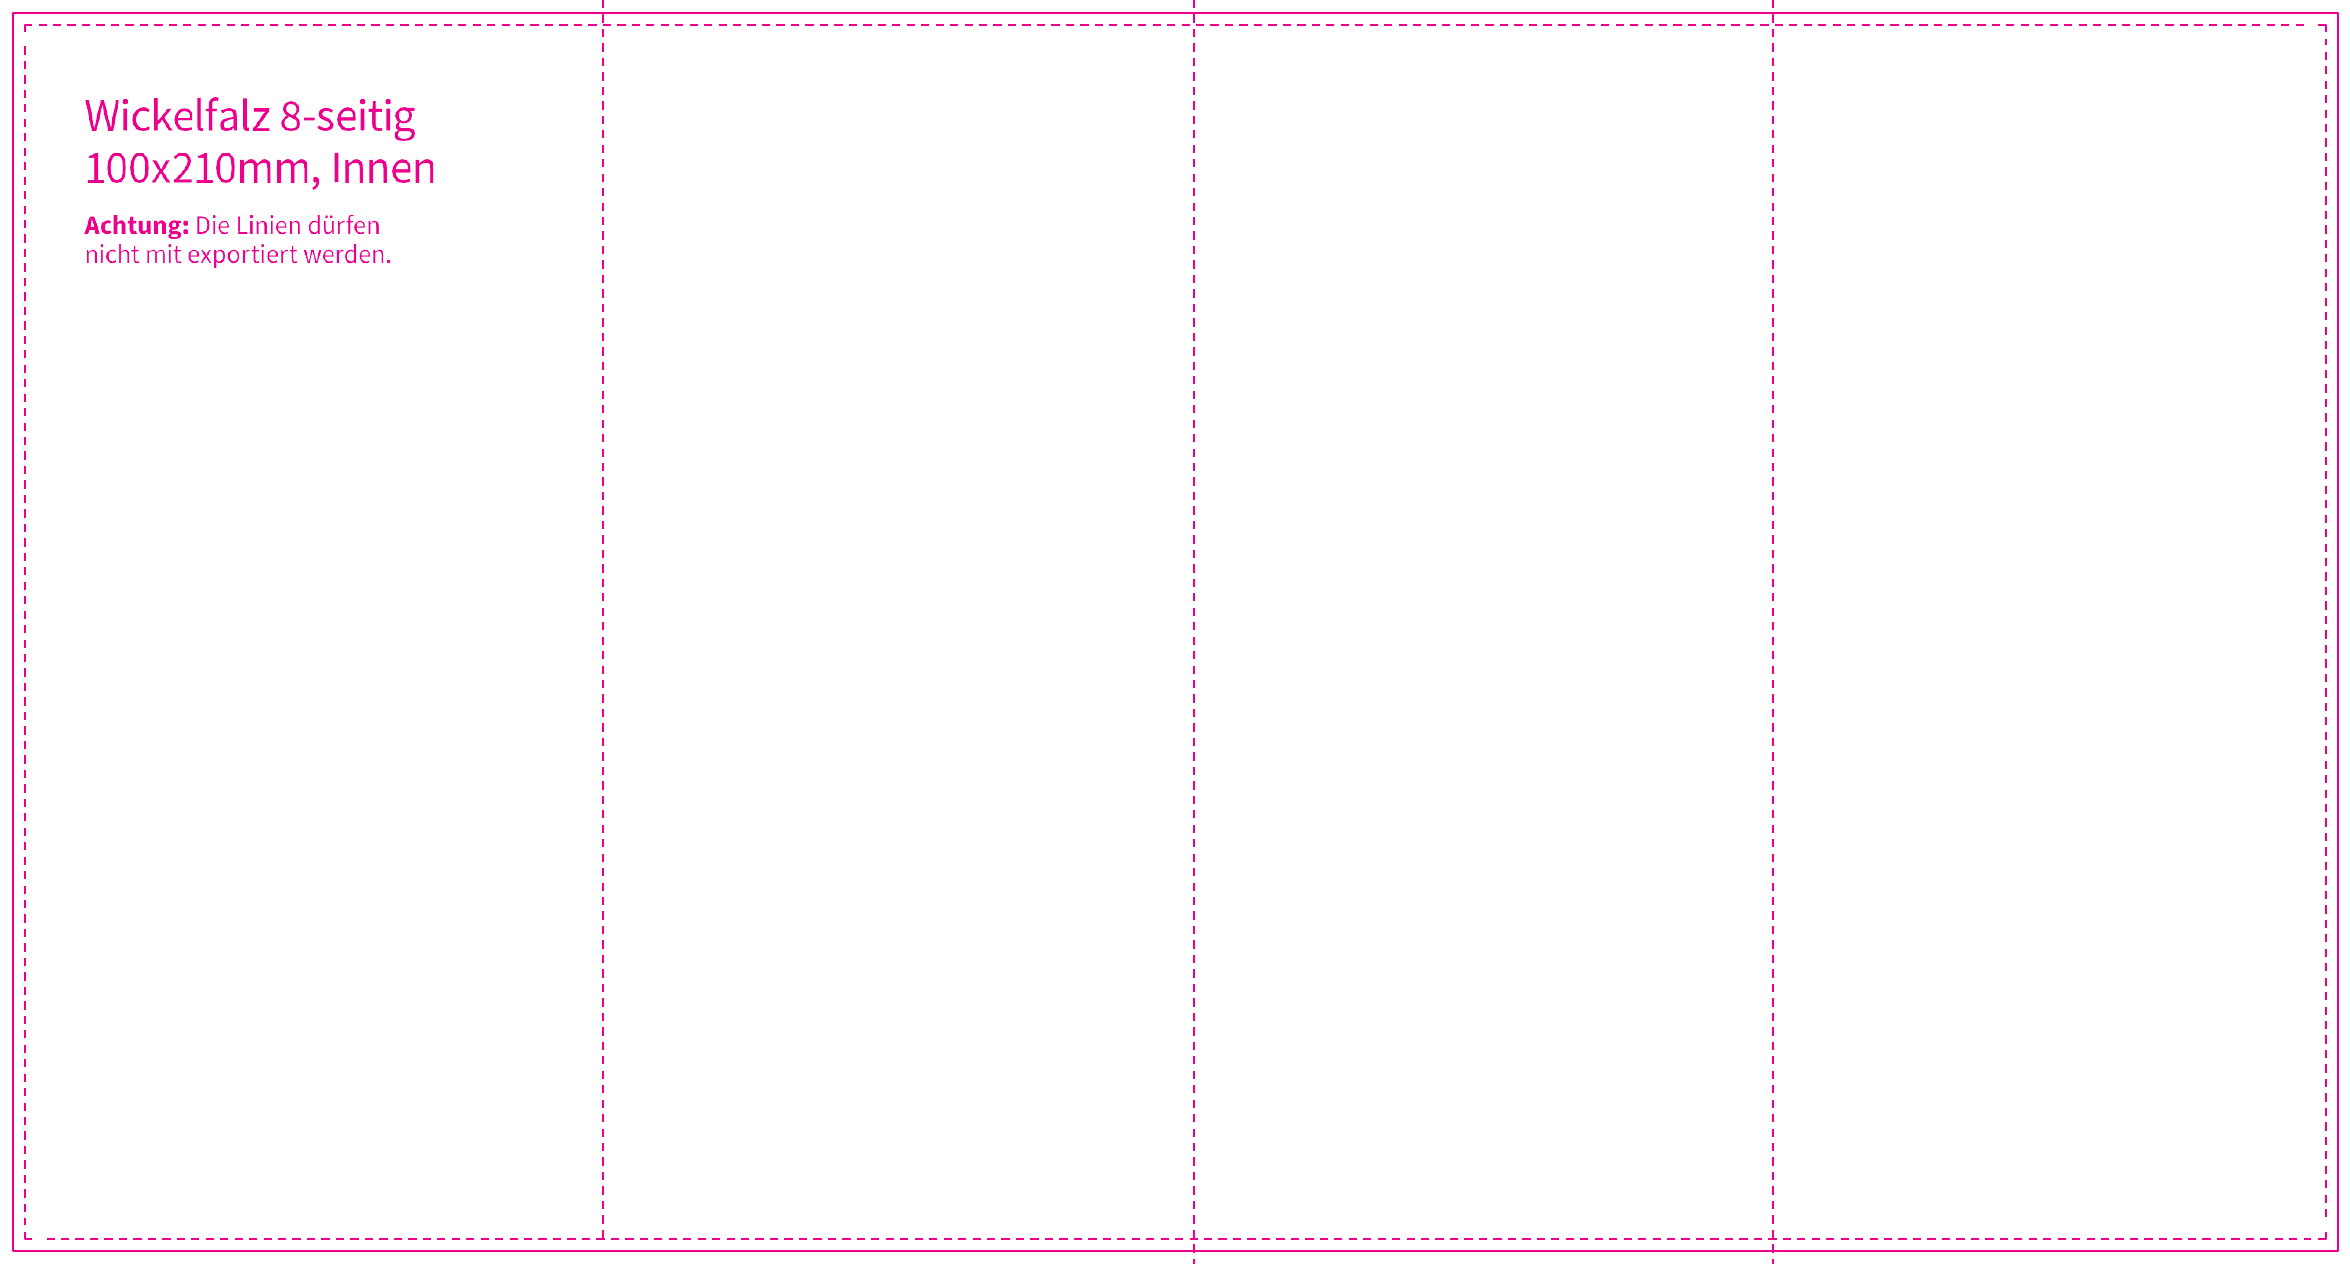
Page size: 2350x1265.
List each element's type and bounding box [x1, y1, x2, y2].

text_box [281, 98, 416, 141]
text_box [24, 1231, 32, 1240]
text_box [24, 24, 32, 32]
text_box [2318, 24, 2326, 32]
text_box [85, 97, 270, 132]
text_box [84, 215, 390, 268]
text_box [2318, 1231, 2326, 1240]
text_box [334, 152, 434, 184]
text_box [87, 152, 320, 191]
